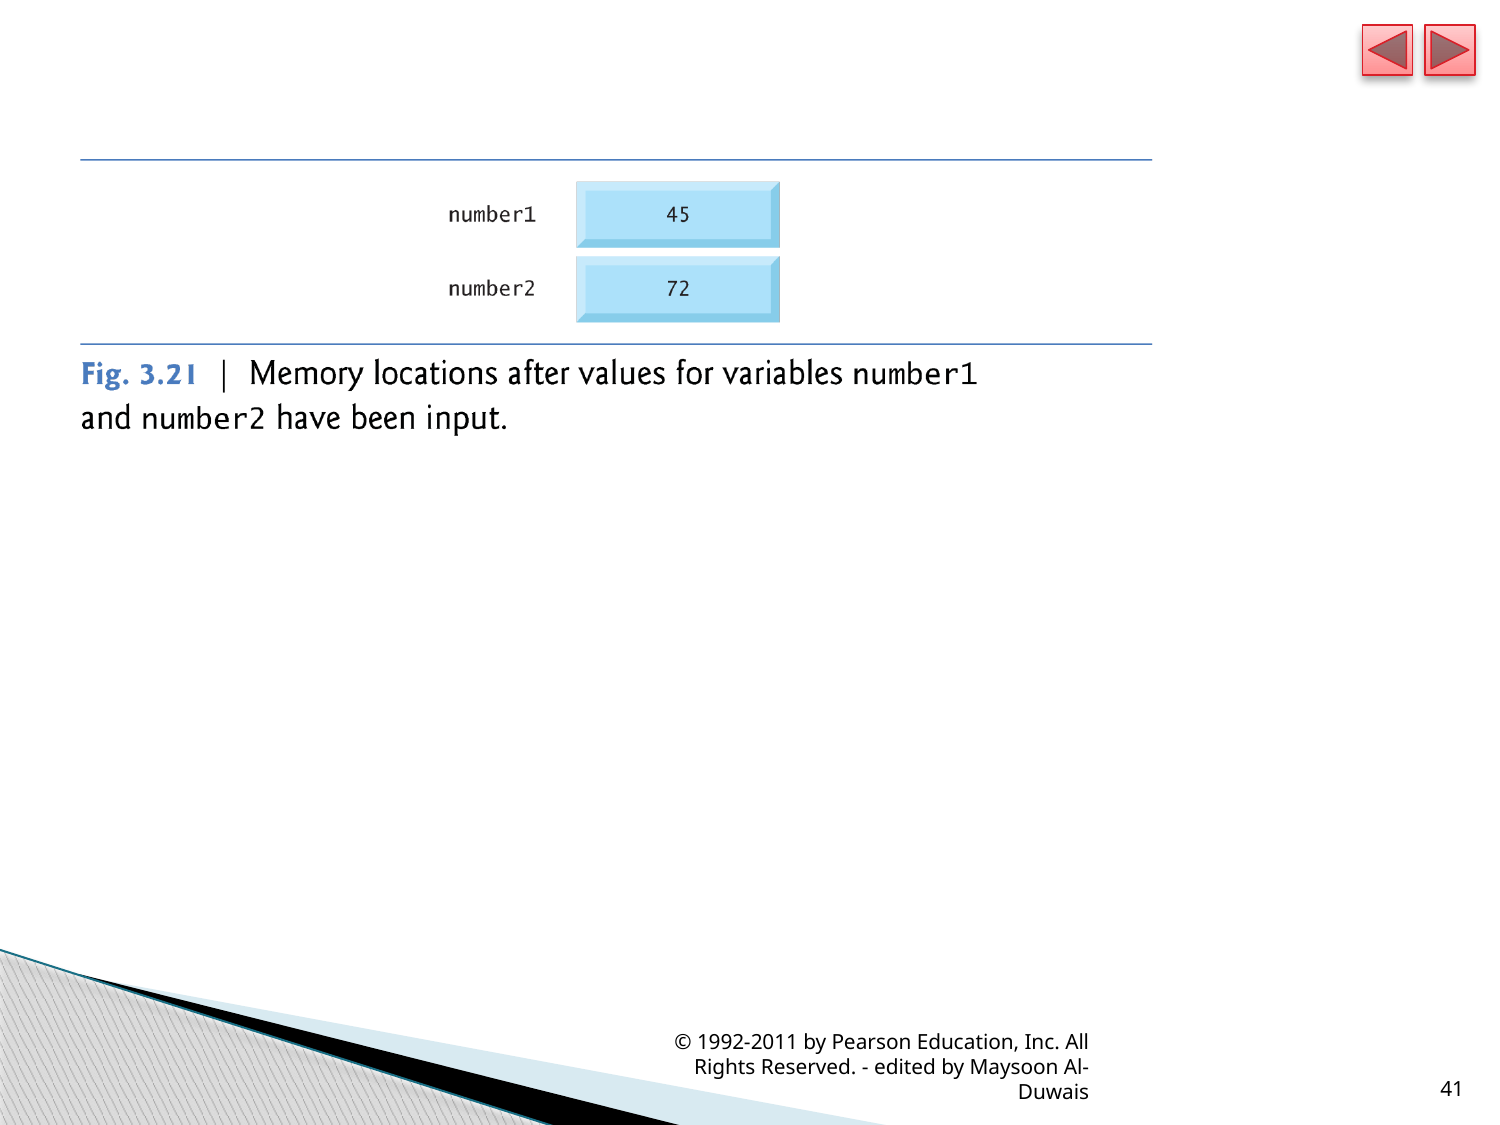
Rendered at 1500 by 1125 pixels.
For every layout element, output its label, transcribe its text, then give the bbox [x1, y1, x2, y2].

picture [0, 106, 1500, 1018]
footer © 1992-2011 by Pearson Education, Inc. All Rights Reserved. - edited by Maysoon Al-Duwais [650, 1051, 1105, 1112]
slide_number 41 [1418, 1051, 1479, 1112]
